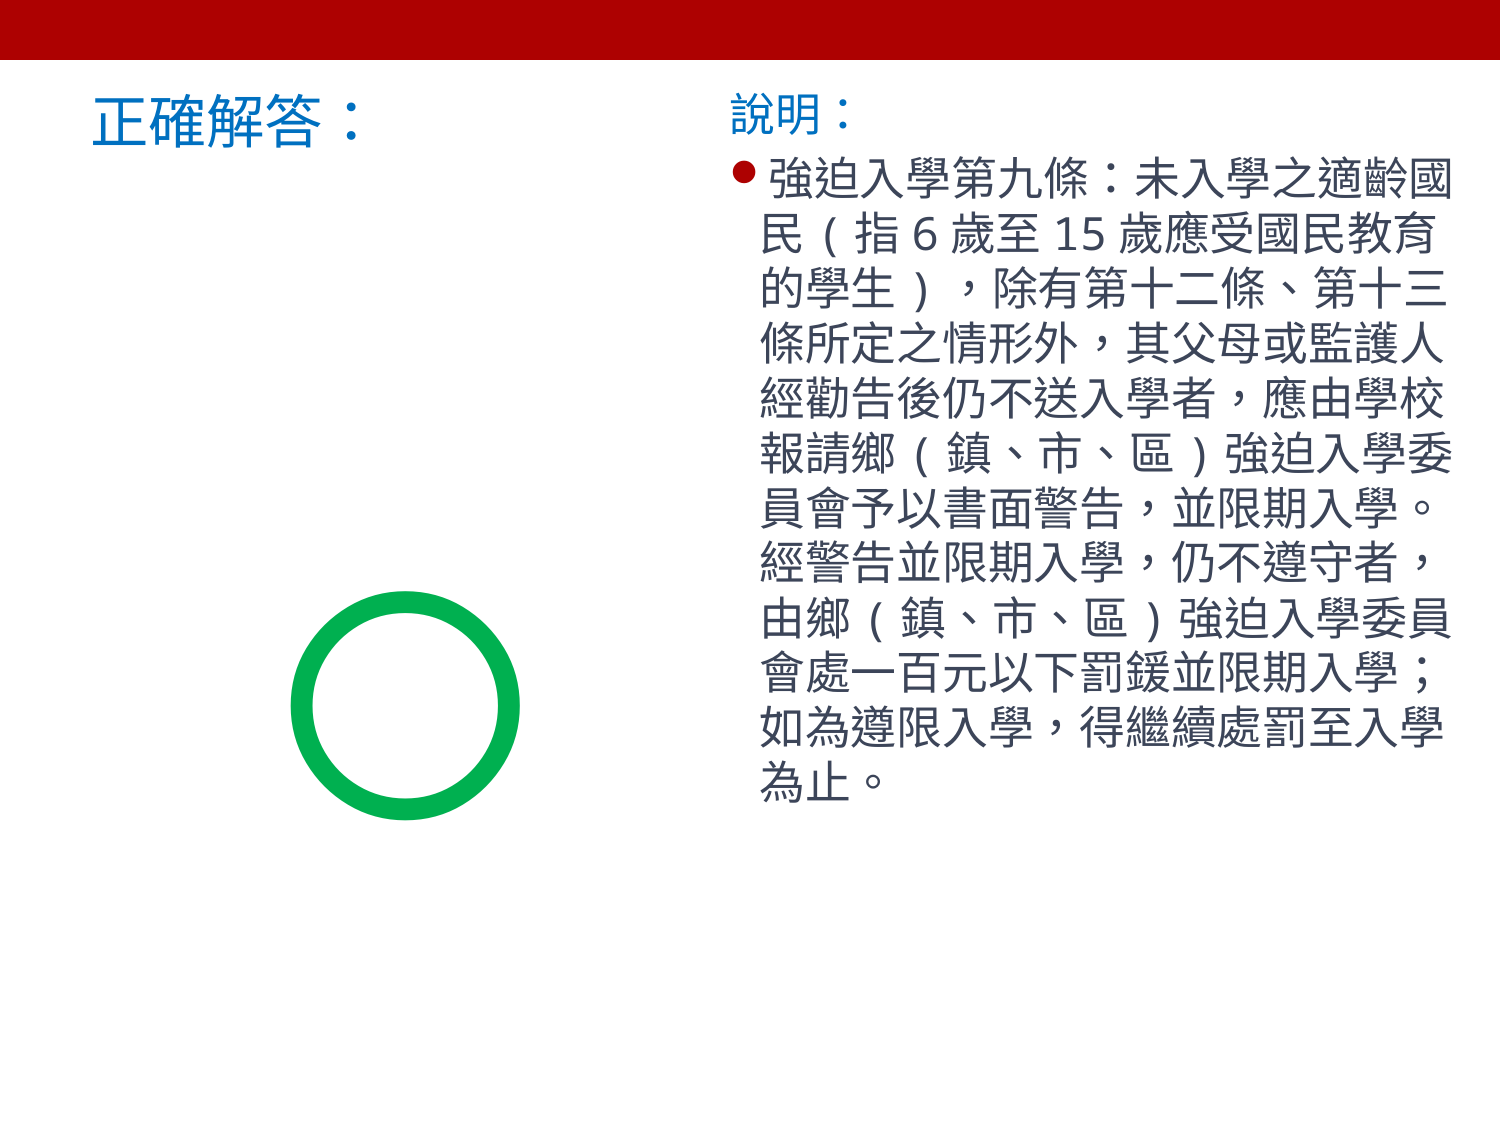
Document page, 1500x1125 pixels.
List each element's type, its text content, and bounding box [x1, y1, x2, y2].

list 說明： 強迫入學第九條：未入學之適齡國民(指6歲至15歲應受國民教育的學生)，除有第十二條、第十三條所定之情形外，其父母或監護人經勸告後仍不送入學者，應由學校報請鄉(鎮、市、區)強迫入學委員會予以書面警告，並限期入學。經警告並限期入學，仍不遵守者，由鄉(鎮、市、區)強迫入學委員會處一百元以下罰鍰並限期入學；如為遵限入學，得繼續處罰至入學為止。 [714, 78, 1471, 1094]
list 正確解答： ○ [75, 78, 714, 1049]
